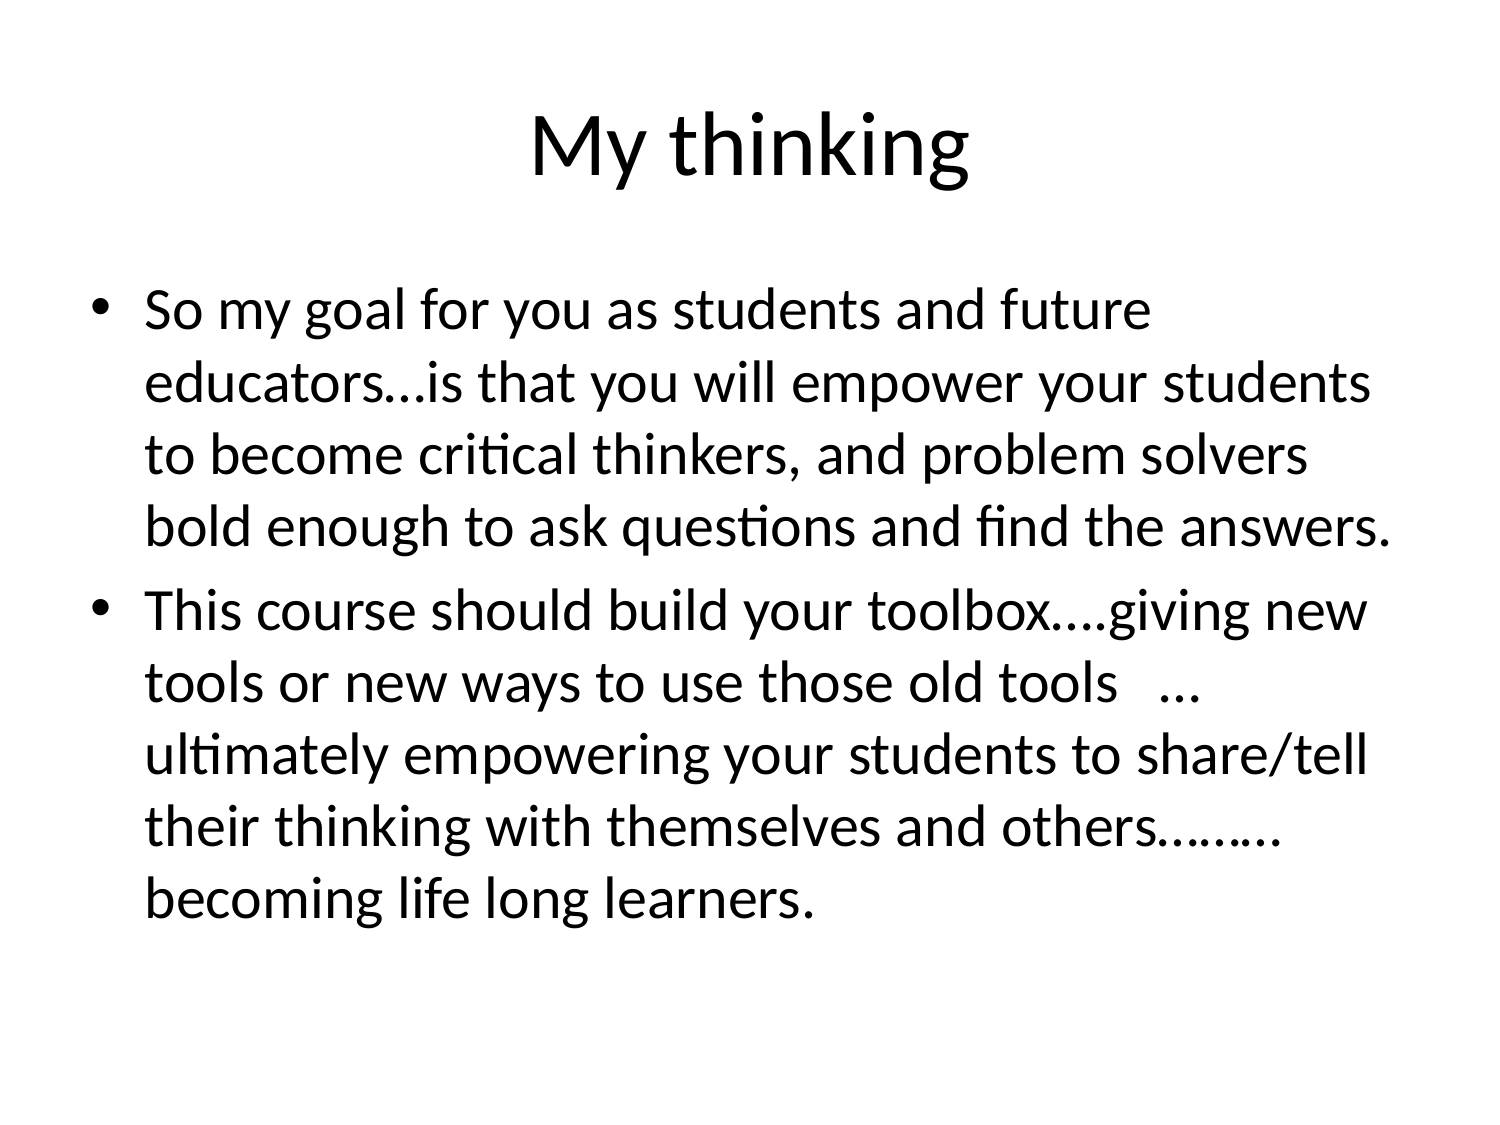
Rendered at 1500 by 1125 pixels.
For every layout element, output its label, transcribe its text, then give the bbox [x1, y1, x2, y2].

title My thinking [75, 45, 1425, 233]
list So my goal for you as students and future educators…is that you will empower your students to become critical thinkers, and problem solvers bold enough to ask questions and find the answers. This course should build your toolbox….giving new tools or new ways to use those old tools …ultimately empowering your students to share/tell their thinking with themselves and others……… becoming life long learners. [75, 262, 1425, 1005]
